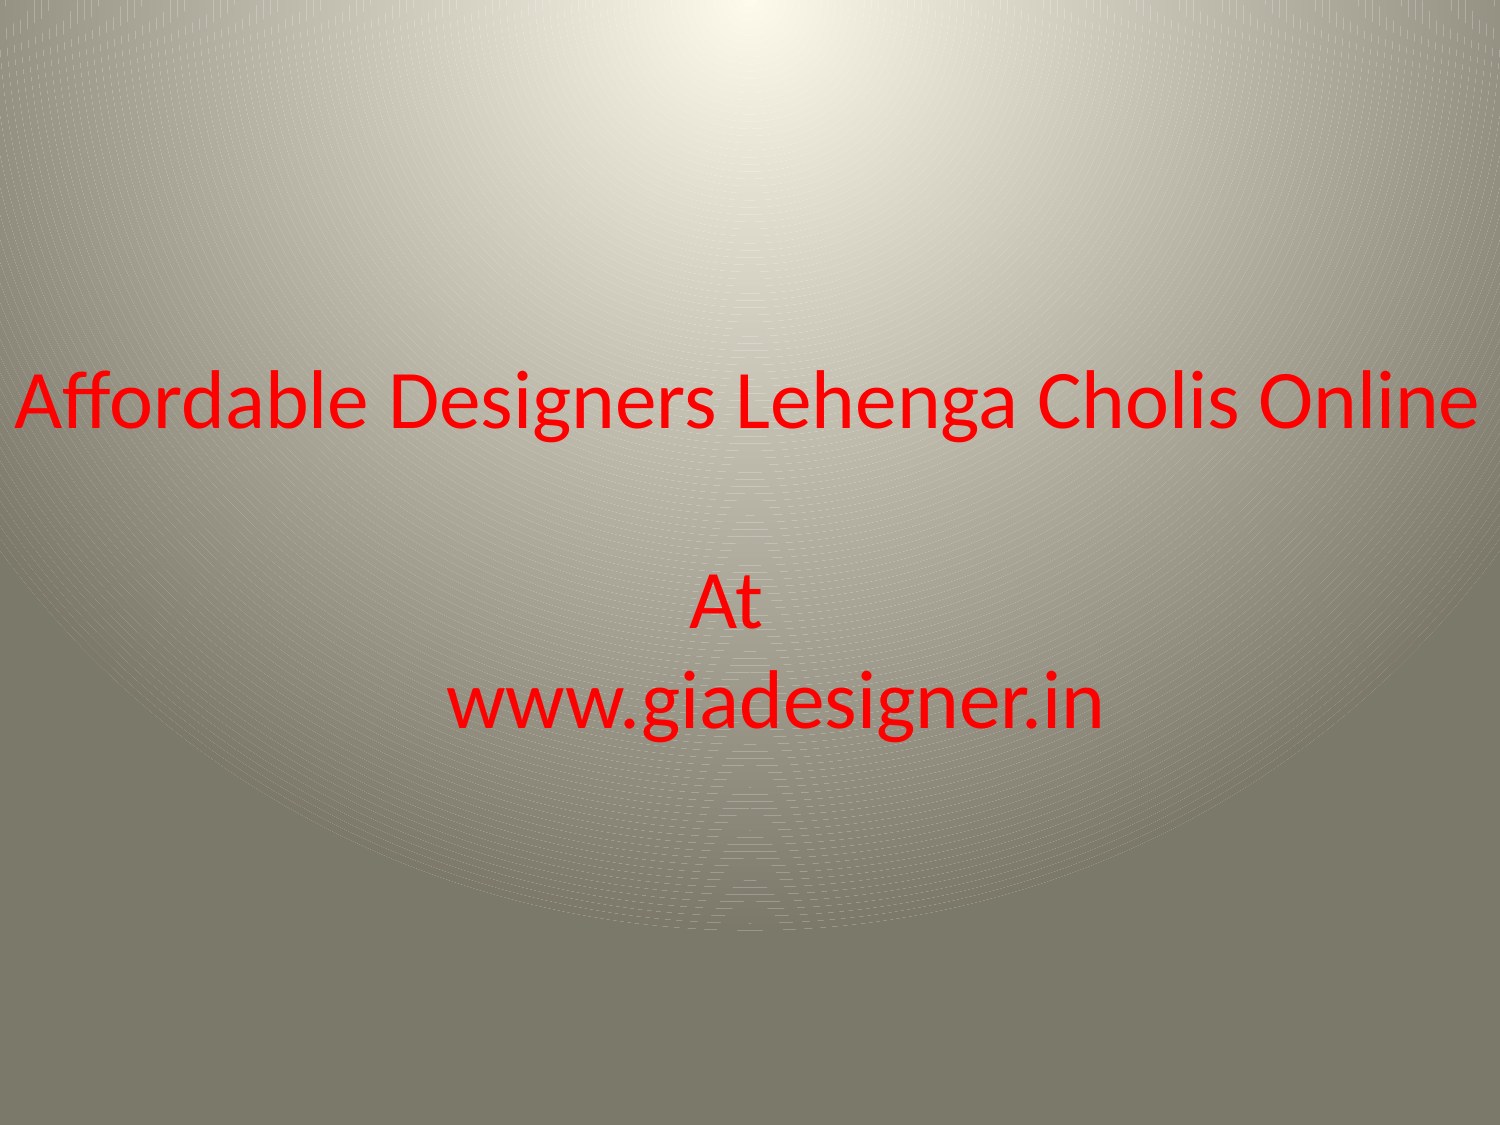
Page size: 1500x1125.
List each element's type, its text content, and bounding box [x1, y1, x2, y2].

text_box Affordable Designers Lehenga Cholis Online At www.giadesigner.in [0, 337, 1500, 753]
